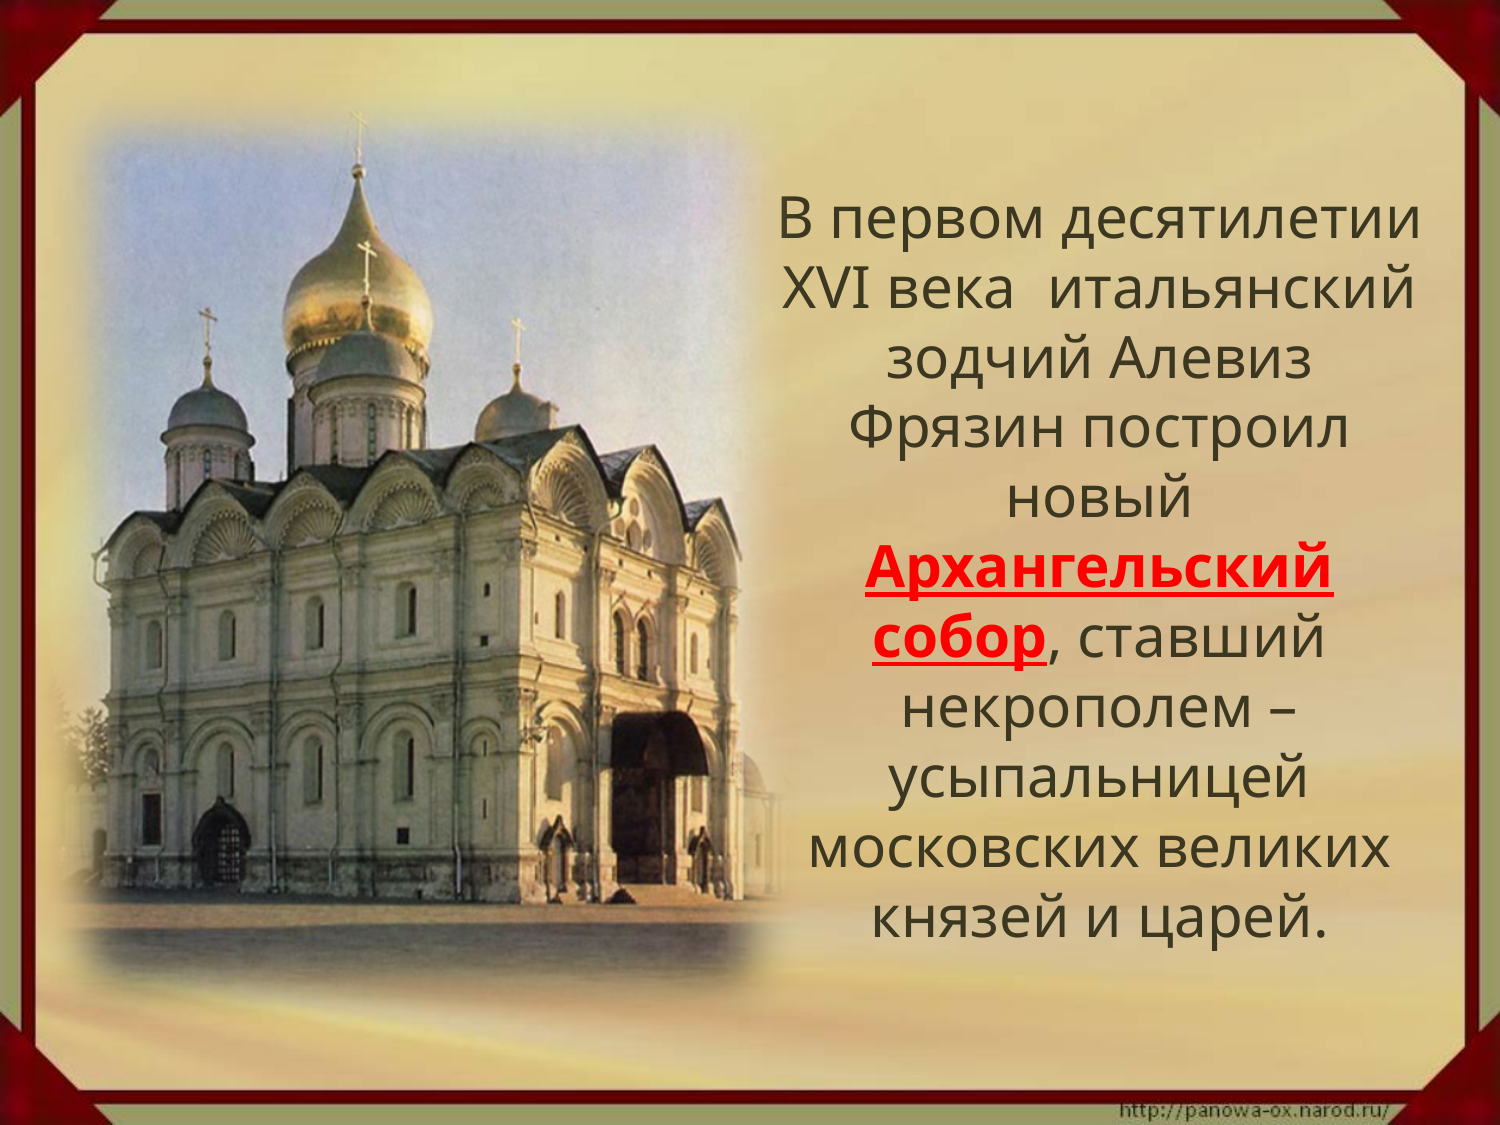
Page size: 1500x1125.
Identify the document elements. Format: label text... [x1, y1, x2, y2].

list В первом десятилетии XVI века итальянский зодчий Алевиз Фрязин построил новый Архангельский собор, ставший некрополем – усыпальницей московских великих князей и царей. [802, 172, 1441, 965]
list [41, 77, 798, 1028]
picture [0, 0, 1500, 1125]
